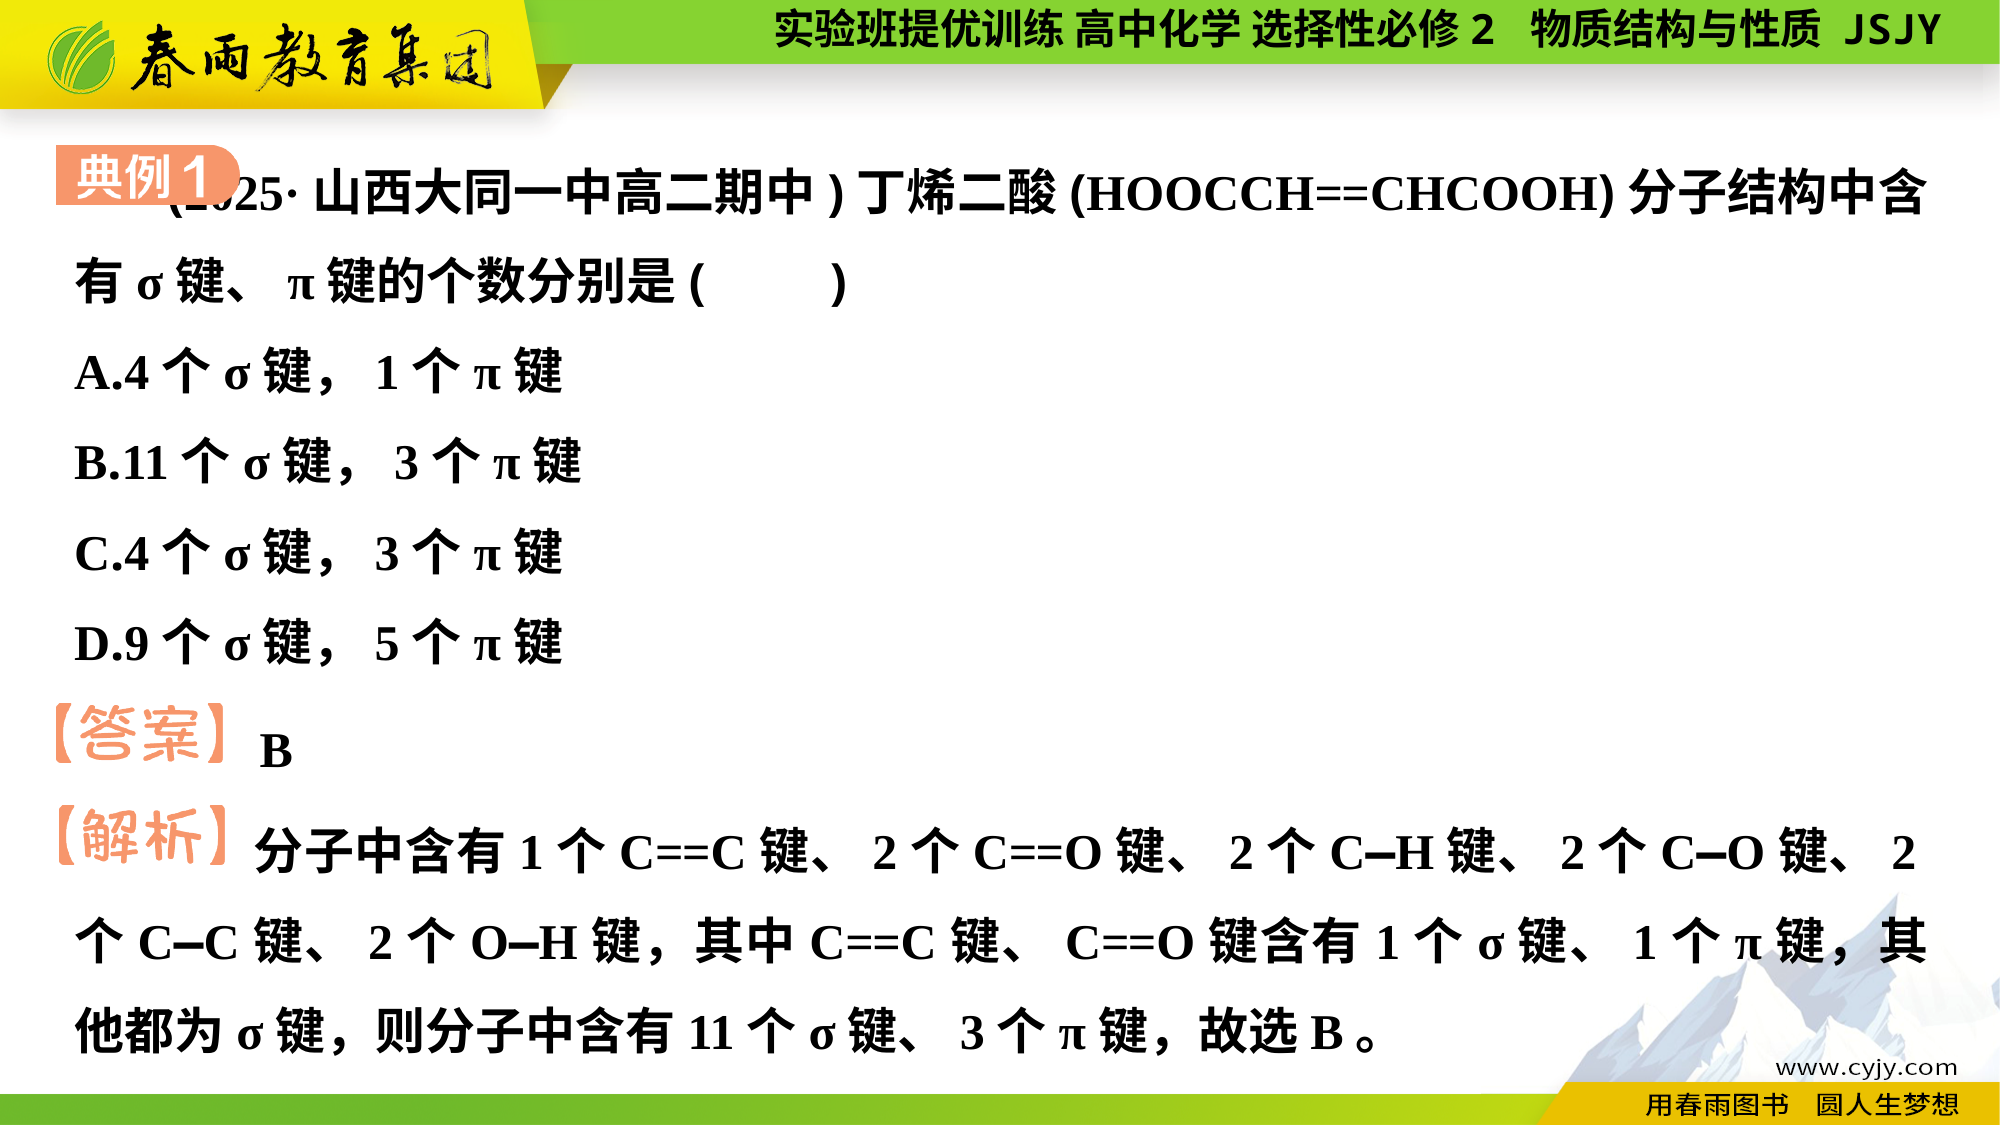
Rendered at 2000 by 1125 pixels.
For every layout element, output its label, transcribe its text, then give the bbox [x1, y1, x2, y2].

text_box 分子中含有1个C==C键、2个C==O键、2个C—H键、2个C—O键、2个C—C键、2个O—H键，其中C==C键、C==O键含有1个σ键、1个π键，其他都为σ键，则分子中含有11个σ键、3个π键，故选B。 [59, 782, 1944, 1068]
text_box B [56, 679, 1944, 785]
picture [0, 0, 2000, 1125]
list (2025·山西大同一中高二期中)丁烯二酸(HOOCCH==CHCOOH)分子结构中含有σ键、π键的个数分别是( ) A.4个σ键，1个π键 B.11个σ键，3个π键 C.4个σ键，3个π键 D.9个σ键，5个π键 [59, 122, 1944, 679]
